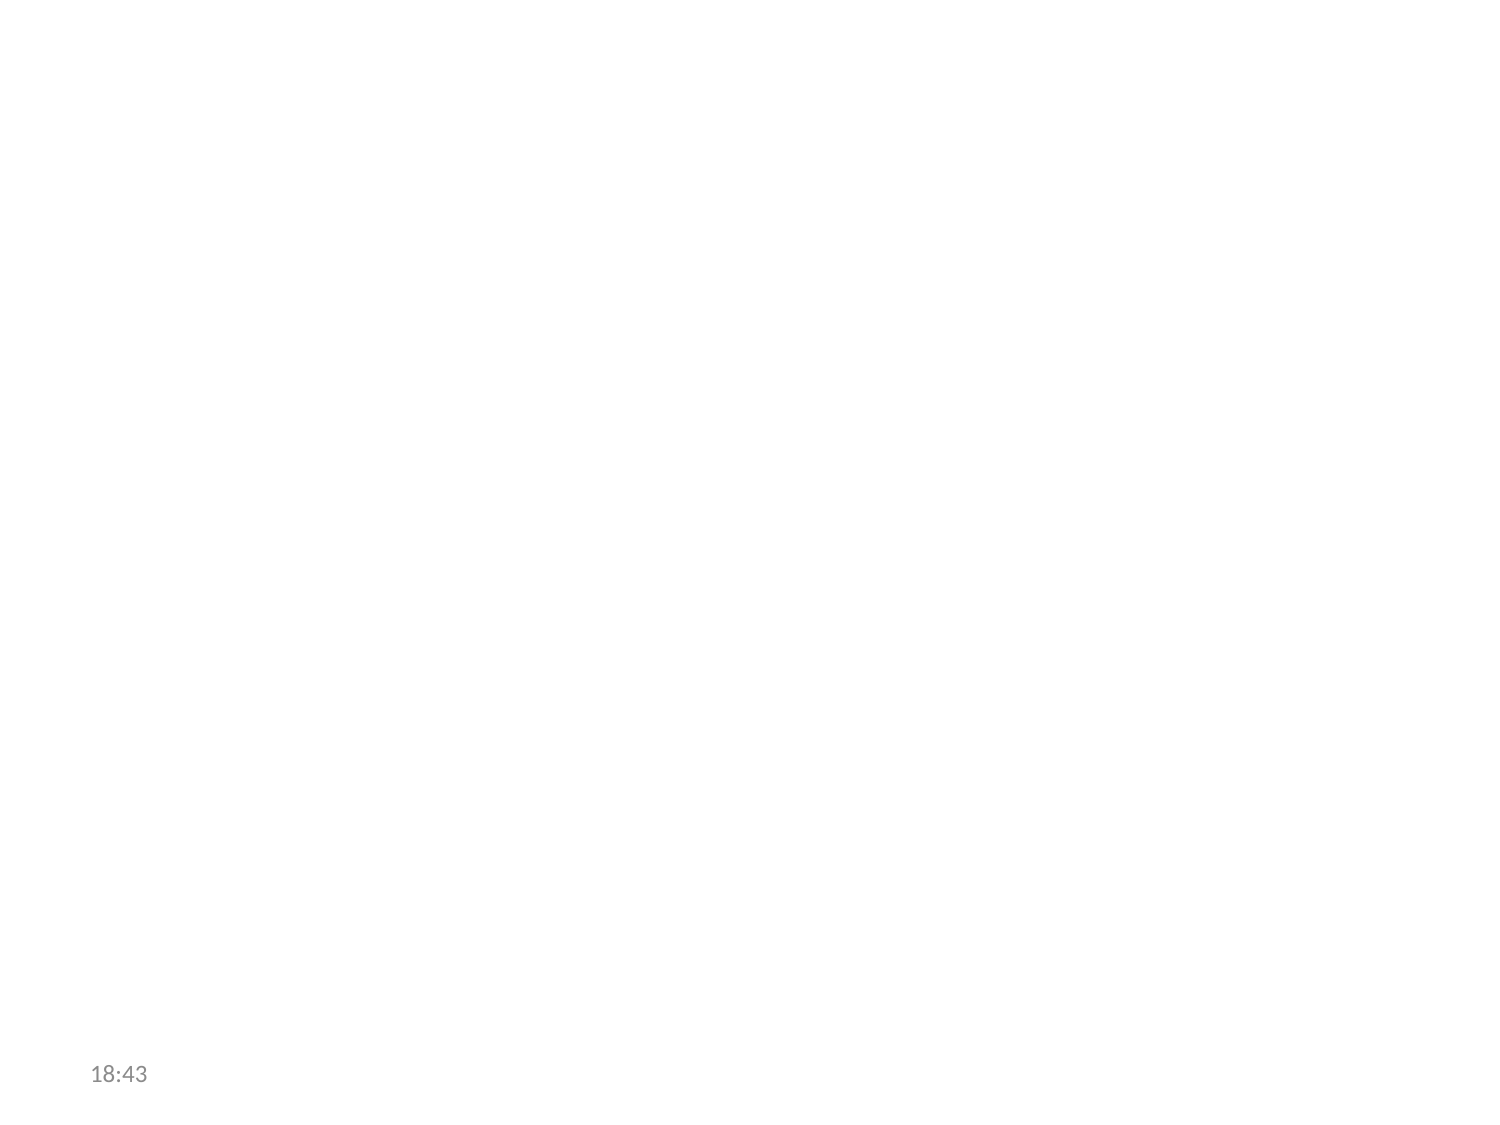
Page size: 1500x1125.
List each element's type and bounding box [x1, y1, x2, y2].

slide_number [75, 1042, 425, 1103]
